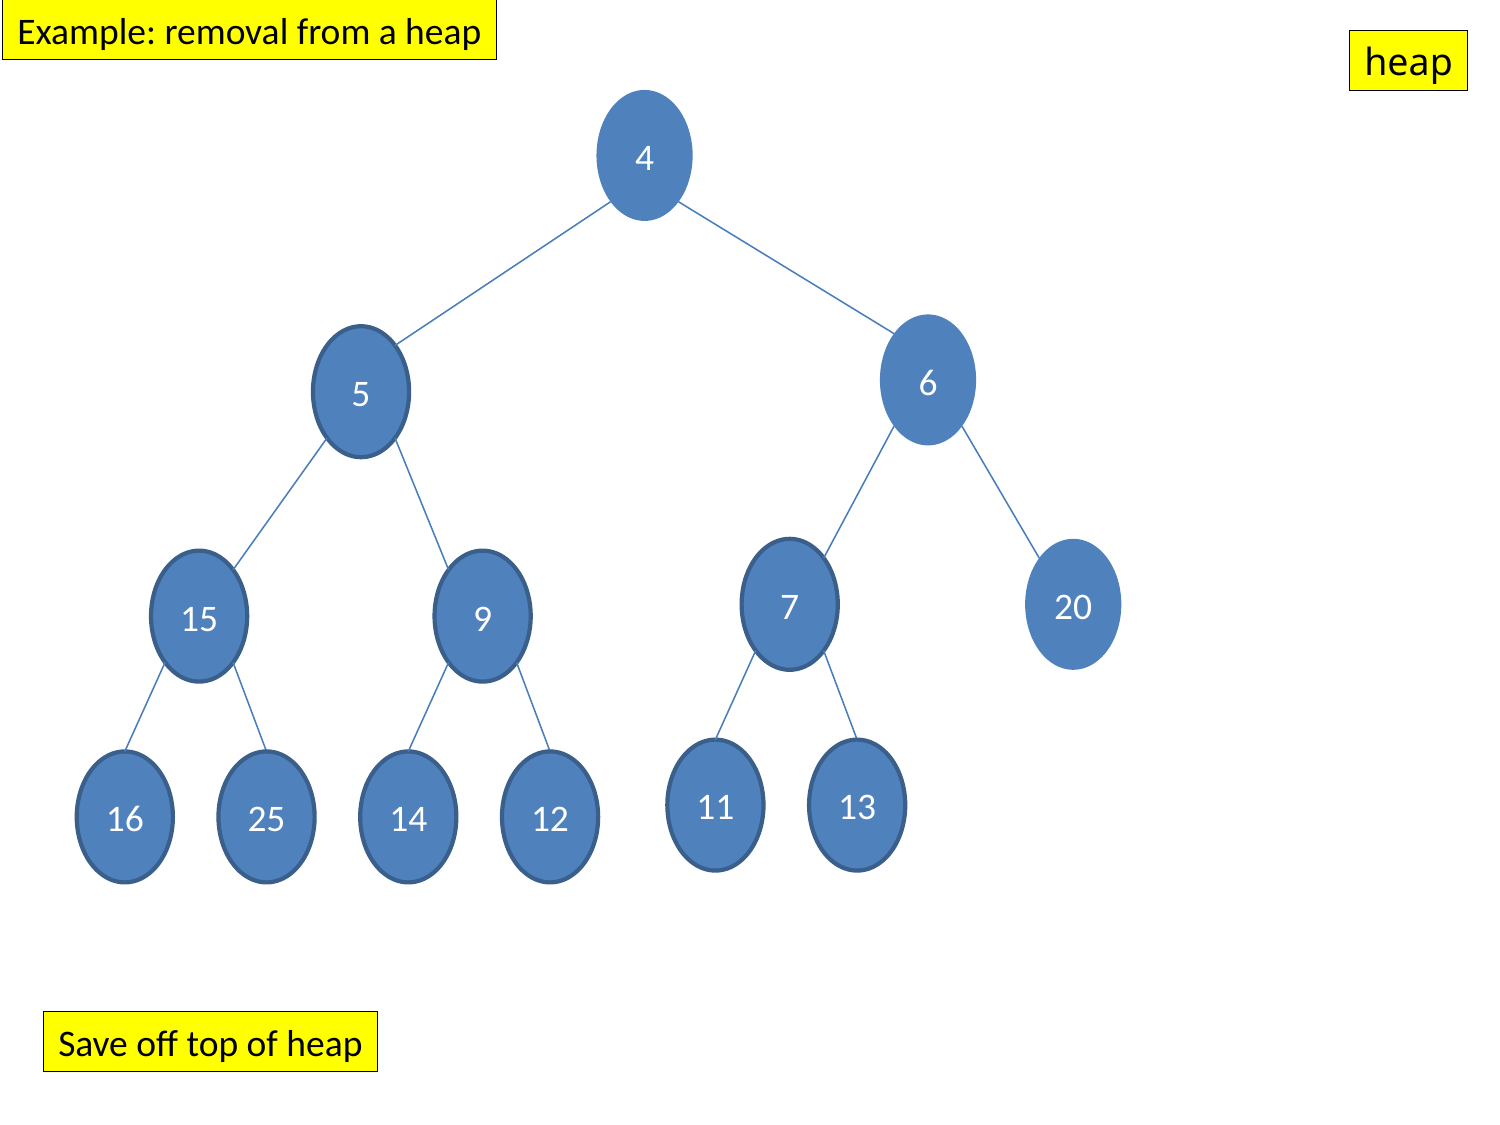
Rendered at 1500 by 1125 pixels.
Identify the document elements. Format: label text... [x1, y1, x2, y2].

text_box Example: removal from a heap [2, 0, 497, 60]
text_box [359, 550, 599, 883]
text_box 5 [310, 324, 412, 460]
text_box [678, 201, 895, 334]
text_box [666, 538, 906, 871]
text_box heap [1349, 30, 1468, 91]
text_box 4 [594, 87, 695, 224]
text_box Save off top of heap [43, 1011, 378, 1072]
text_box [823, 425, 895, 559]
text_box 20 [1023, 536, 1124, 672]
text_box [76, 550, 315, 883]
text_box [394, 201, 611, 346]
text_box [961, 425, 1040, 559]
text_box 6 [877, 312, 979, 448]
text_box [394, 437, 449, 571]
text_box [232, 437, 328, 571]
